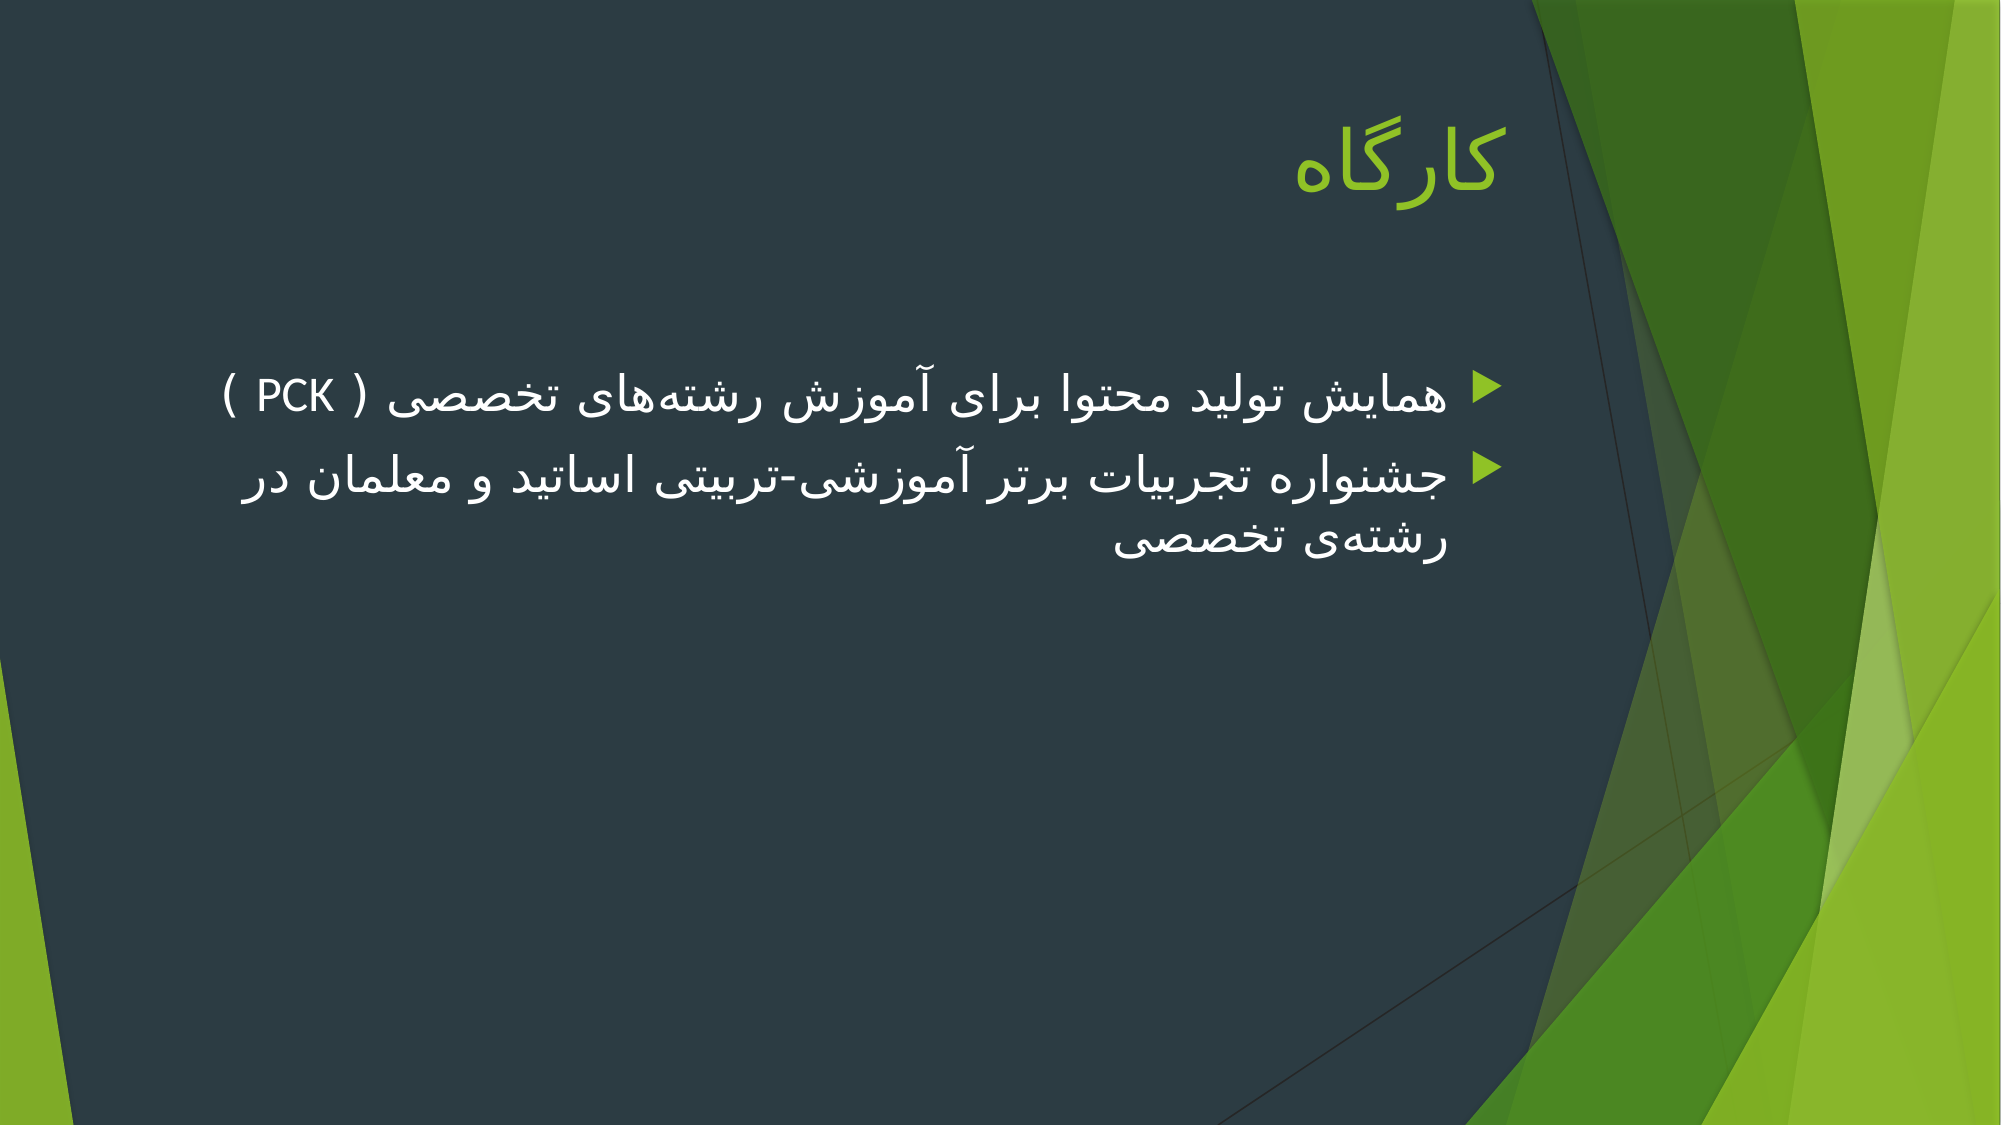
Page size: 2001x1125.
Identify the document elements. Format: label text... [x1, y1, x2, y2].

list همایش تولید محتوا برای آموزش رشته‌های تخصصی ( PCK ) جشنواره تجربیات برتر آموزشی-تربیتی اساتید و معلمان در رشته‌ی تخصصی [111, 354, 1522, 992]
title کارگاه [111, 99, 1522, 317]
